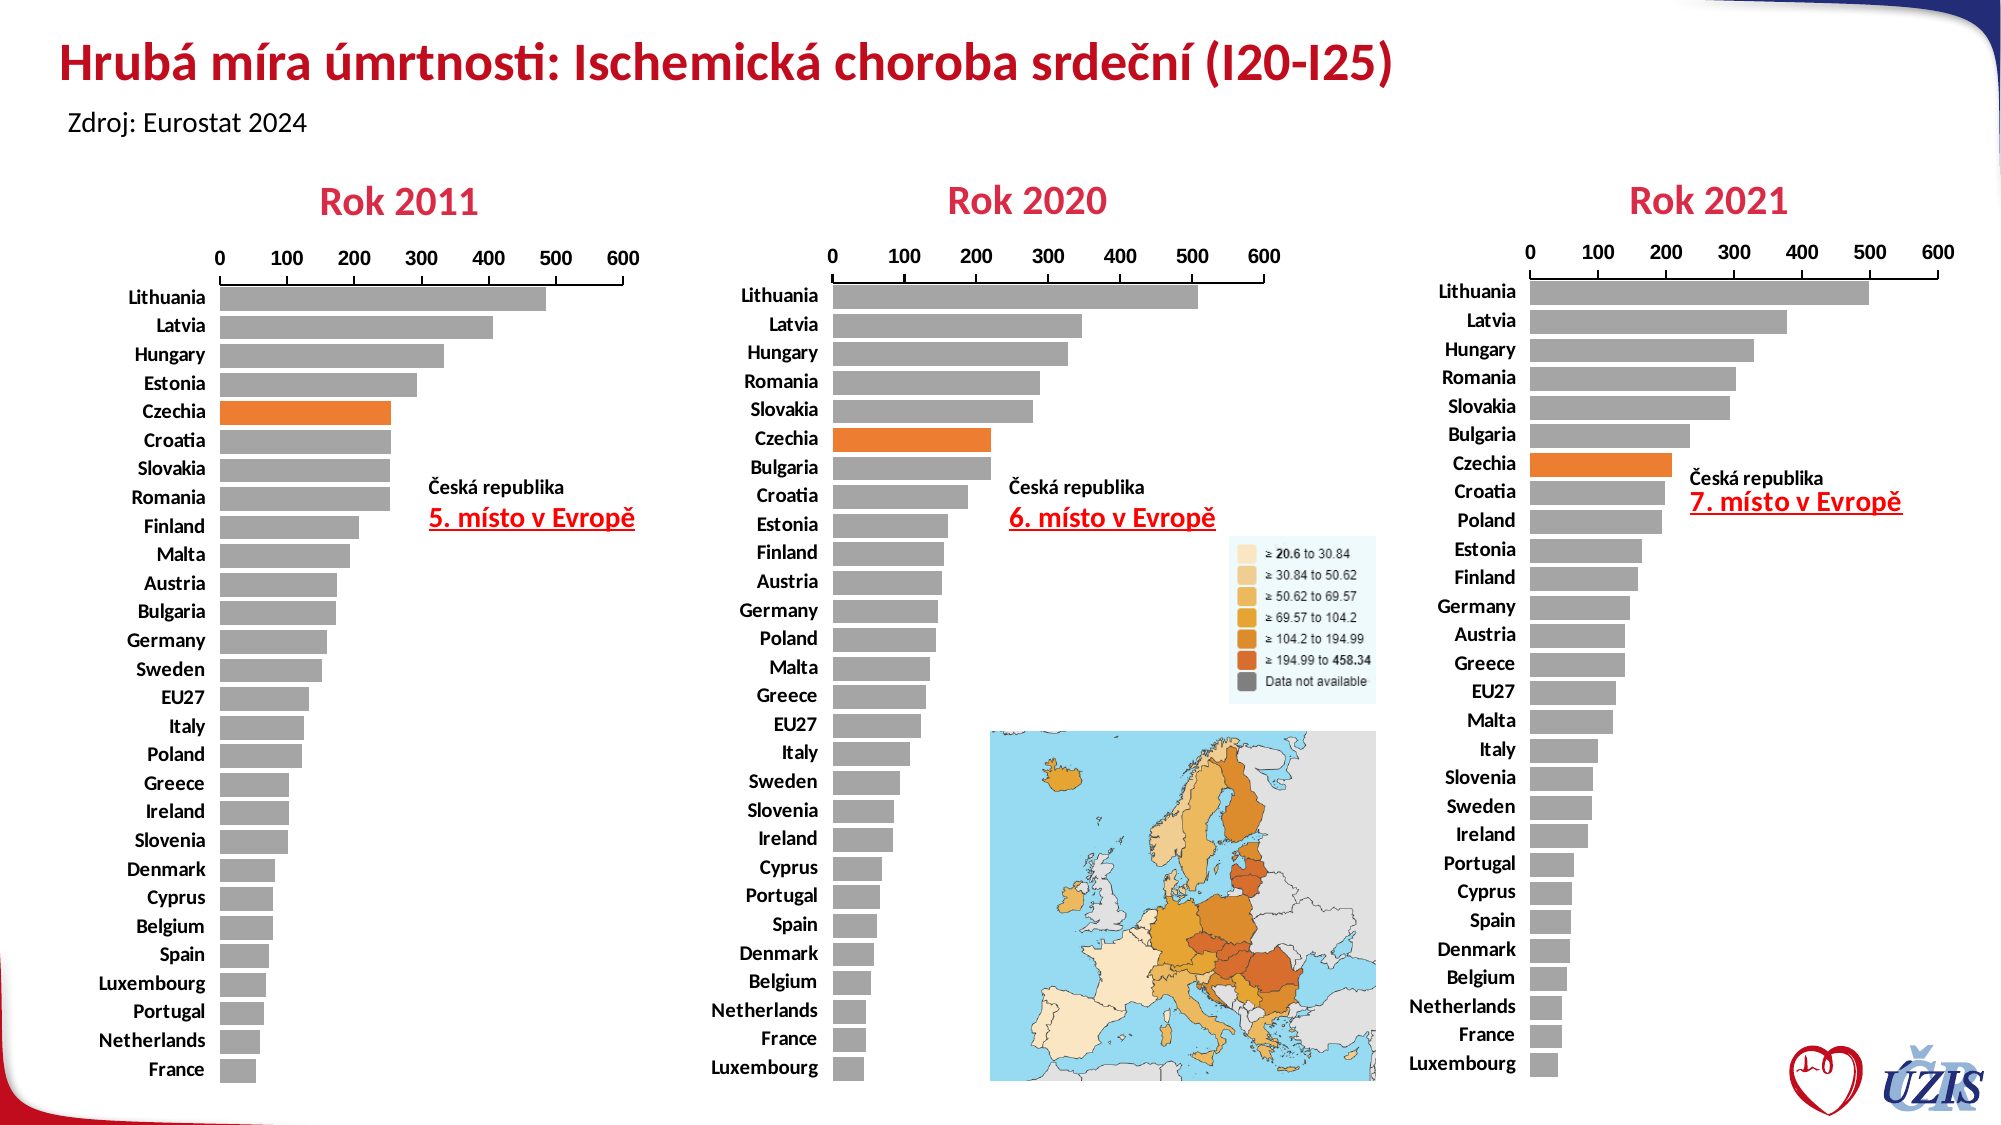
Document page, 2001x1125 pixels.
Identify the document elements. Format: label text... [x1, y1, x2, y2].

text_box Rok 2021 [1614, 165, 2000, 211]
picture [990, 731, 1305, 1081]
text_box Rok 2020 [932, 165, 1526, 215]
text_box Rok 2011 [304, 166, 898, 217]
picture [1229, 536, 1305, 704]
chart [13, 211, 2000, 1103]
text_box Zdroj: Eurostat 2024 [53, 96, 1161, 147]
title Hrubá míra úmrtnosti: Ischemická choroba srdeční (I20-I25) [44, 26, 1947, 113]
